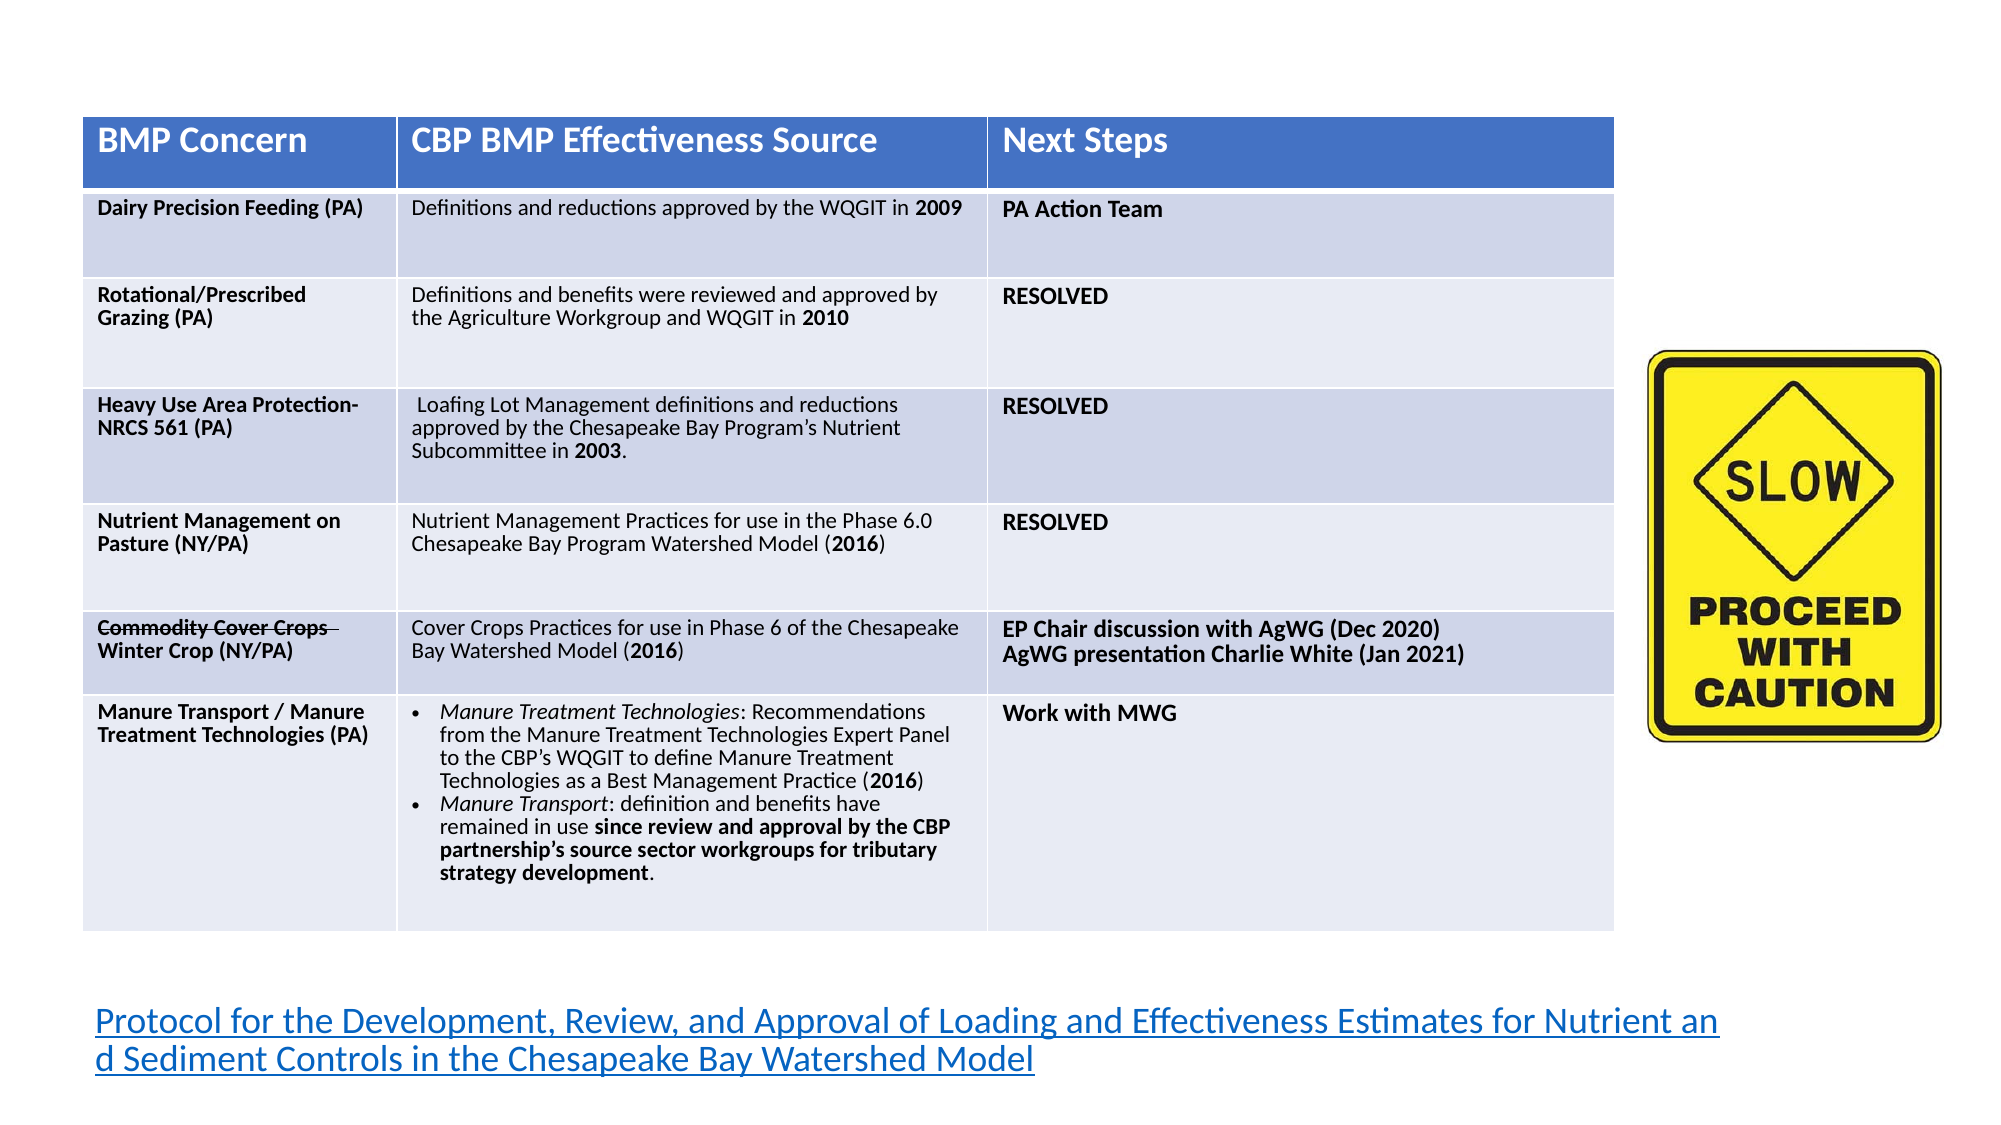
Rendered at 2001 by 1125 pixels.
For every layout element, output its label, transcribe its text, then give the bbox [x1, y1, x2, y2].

table_header Next Steps [988, 117, 1614, 188]
table_cell RESOLVED [988, 279, 1614, 387]
table_cell Rotational/Prescribed Grazing (PA) [83, 279, 396, 387]
table_cell Work with MWG [988, 696, 1614, 931]
table_cell Cover Crops Practices for use in Phase 6 of the Chesapeake Bay Watershed Model (2016) [398, 612, 987, 694]
table_cell Definitions and benefits were reviewed and approved by the Agriculture Workgroup and WQGIT in 2010 [398, 279, 987, 387]
picture [1588, 340, 2000, 752]
table_cell RESOLVED [988, 389, 1588, 503]
table_cell PA Action Team [988, 194, 1614, 277]
table_cell RESOLVED [988, 505, 1588, 610]
table_cell EP Chair discussion with AgWG (Dec 2020) AgWG presentation Charlie White (Jan 2021) [988, 612, 1588, 694]
table_cell Nutrient Management on Pasture (NY/PA) [83, 505, 396, 610]
table_cell Nutrient Management Practices for use in the Phase 6.0 Chesapeake Bay Program Watershed Model (2016) [398, 505, 987, 610]
table_cell Dairy Precision Feeding (PA) [83, 194, 396, 277]
table_cell Loafing Lot Management definitions and reductions approved by the Chesapeake Bay Program’s Nutrient Subcommittee in 2003. [398, 389, 987, 503]
table_cell Definitions and reductions approved by the WQGIT in 2009 [398, 194, 987, 277]
table_cell Manure Transport / Manure Treatment Technologies (PA) [83, 696, 396, 931]
table_cell Manure Treatment Technologies: Recommendations from the Manure Treatment Technologies Expert Panel to the CBP’s WQGIT to define Manure Treatment Technologies as a Best Management Practice (2016) Manure Transport: definition and benefits have remained in use since review and approval by the CBP partnership’s source sector workgroups for tributary strategy development. [398, 696, 987, 931]
table_header BMP Concern [83, 117, 396, 188]
text_box Protocol for the Development, Review, and Approval of Loading and Effectiveness Estimates for Nutrient and Sediment Controls in the Chesapeake Bay Watershed Model [80, 988, 1746, 1049]
table_cell Heavy Use Area Protection- NRCS 561 (PA) [83, 389, 396, 503]
table_cell Commodity Cover Crops Winter Crop (NY/PA) [83, 612, 396, 694]
table_header CBP BMP Effectiveness Source [398, 117, 987, 188]
